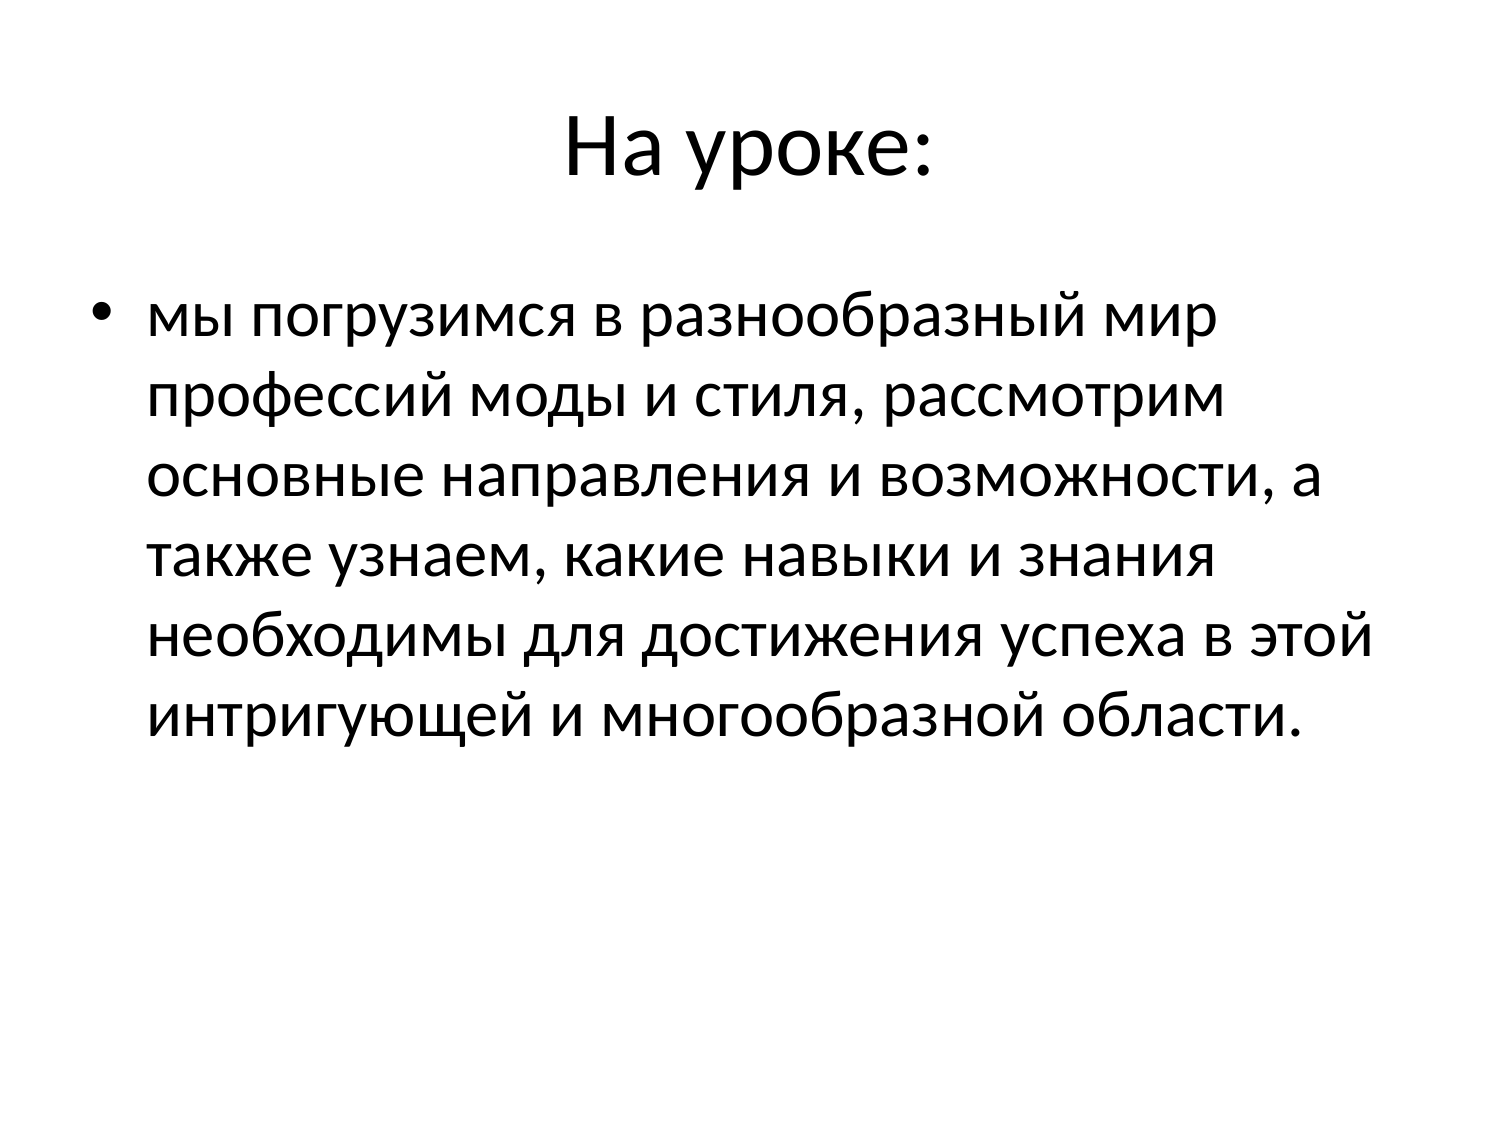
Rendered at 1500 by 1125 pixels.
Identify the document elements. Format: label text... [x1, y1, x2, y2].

list мы погрузимся в разнообразный мир профессий моды и стиля, рассмотрим основные направления и возможности, а также узнаем, какие навыки и знания необходимы для достижения успеха в этой интригующей и многообразной области. [75, 262, 1425, 1005]
title На уроке: [75, 45, 1425, 233]
